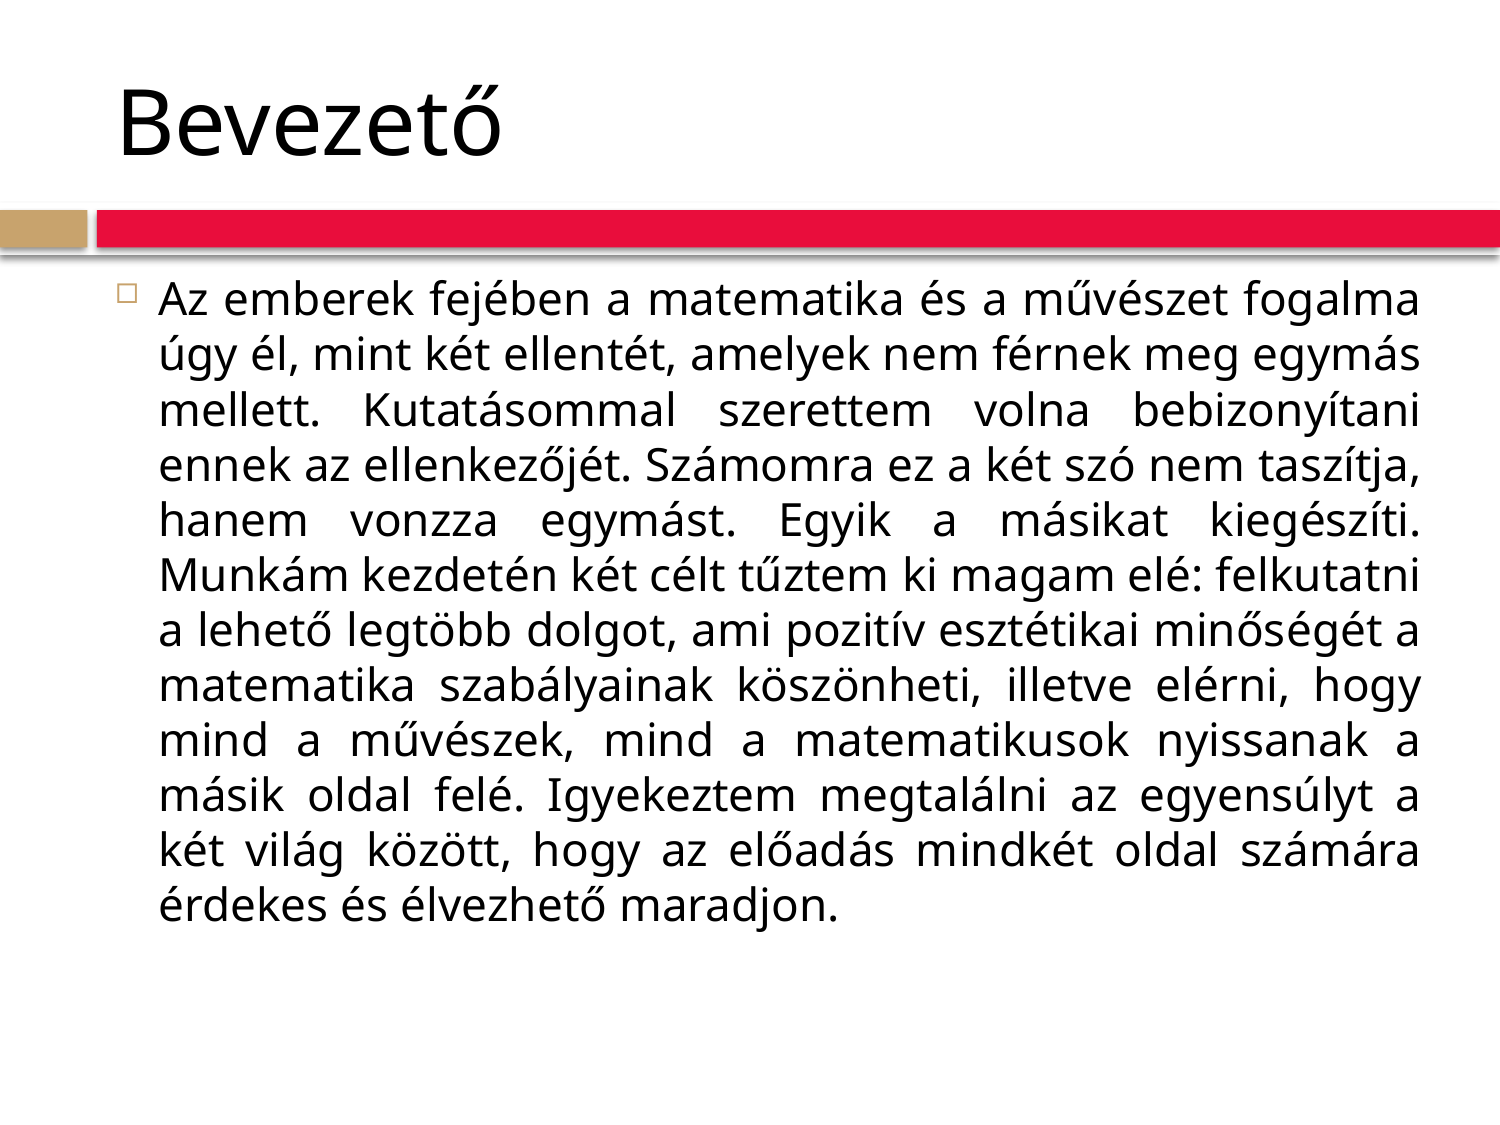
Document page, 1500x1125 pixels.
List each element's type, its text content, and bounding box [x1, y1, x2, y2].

title Bevezető [100, 37, 1438, 200]
list Az emberek fejében a matematika és a művészet fogalma úgy él, mint két ellentét, amelyek nem férnek meg egymás mellett. Kutatásommal szerettem volna bebizonyítani ennek az ellenkezőjét. Számomra ez a két szó nem taszítja, hanem vonzza egymást. Egyik a másikat kiegészíti. Munkám kezdetén két célt tűztem ki magam elé: felkutatni a lehető legtöbb dolgot, ami pozitív esztétikai minőségét a matematika szabályainak köszönheti, illetve elérni, hogy mind a művészek, mind a matematikusok nyissanak a másik oldal felé. Igyekeztem megtalálni az egyensúlyt a két világ között, hogy az előadás mindkét oldal számára érdekes és élvezhető maradjon. [100, 262, 1438, 1000]
